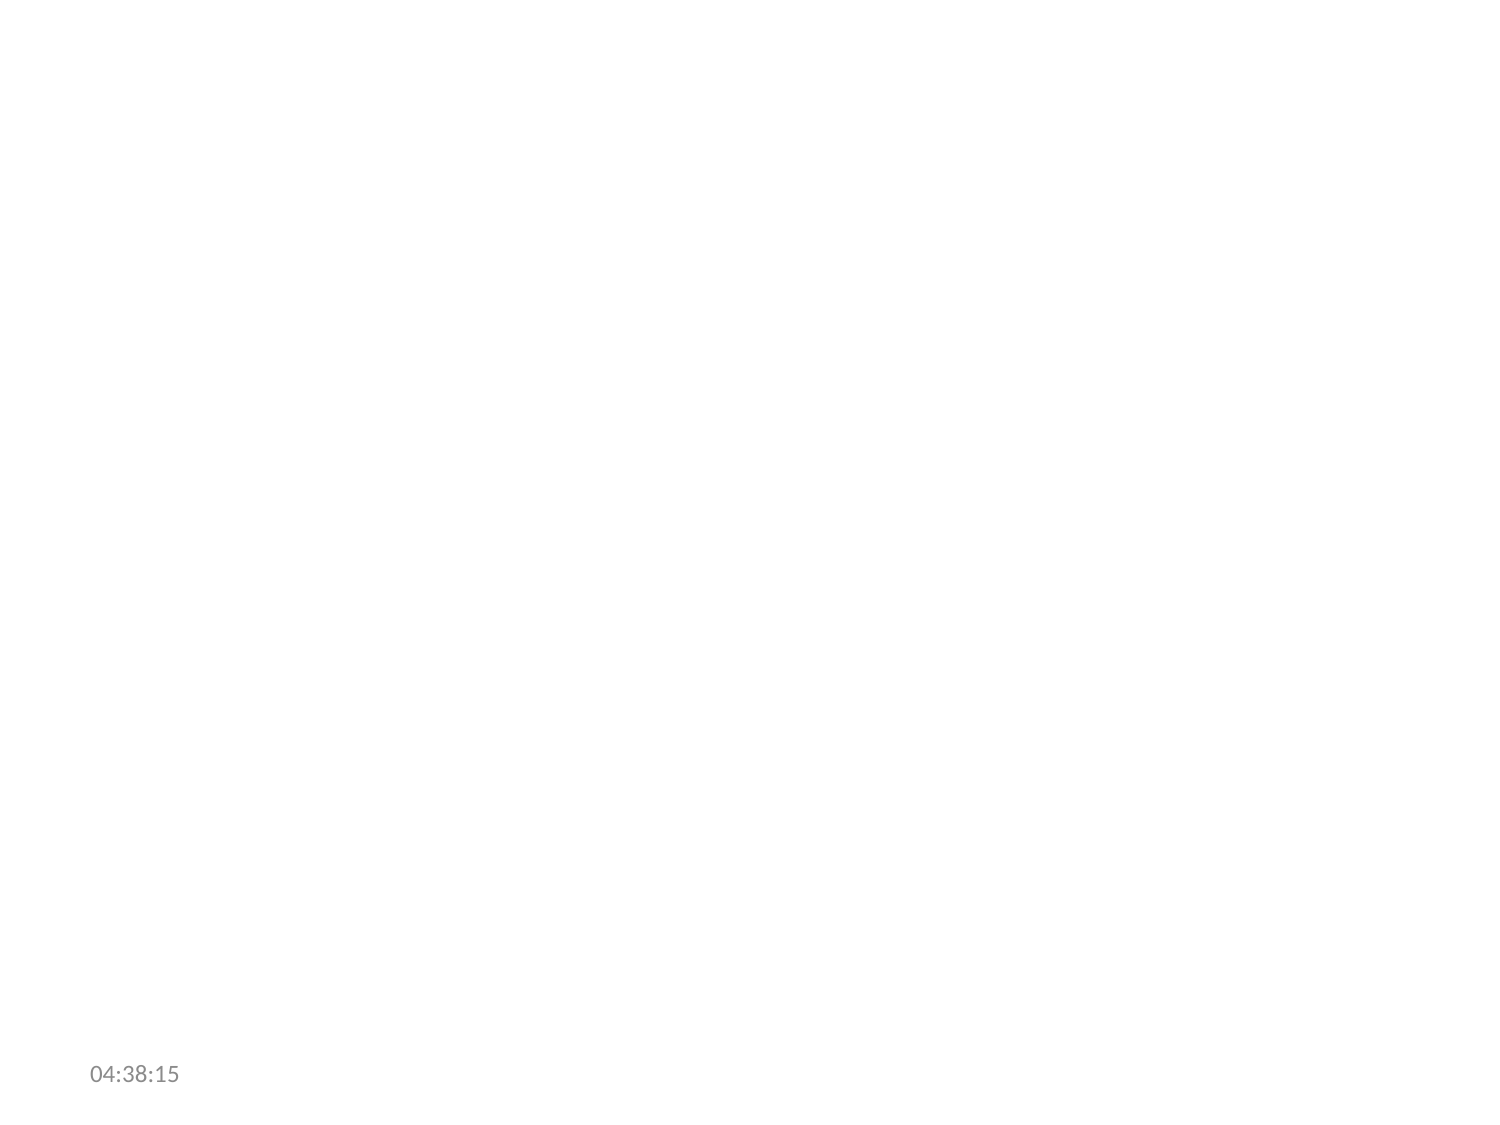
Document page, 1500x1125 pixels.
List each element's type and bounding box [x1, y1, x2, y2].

slide_number [75, 1042, 425, 1103]
